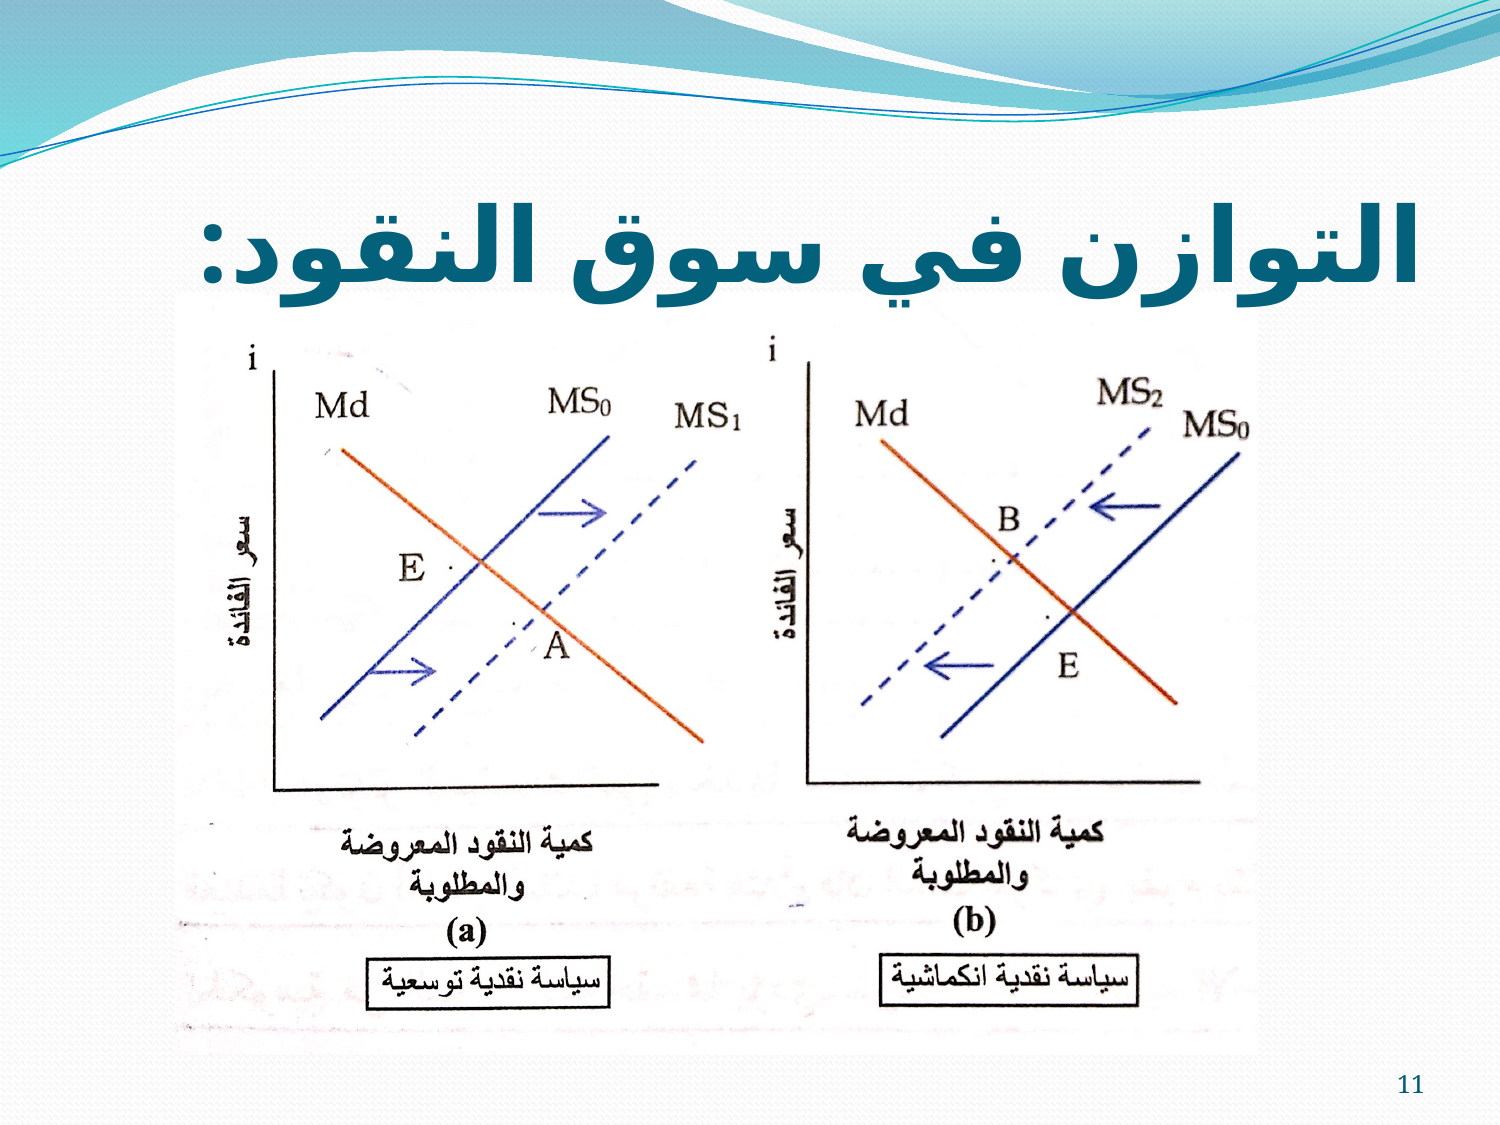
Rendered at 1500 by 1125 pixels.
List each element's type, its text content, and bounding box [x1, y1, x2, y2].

slide_number 11 [1299, 1042, 1425, 1103]
picture [175, 292, 1257, 1055]
title التوازن في سوق النقود: [75, 115, 1425, 303]
